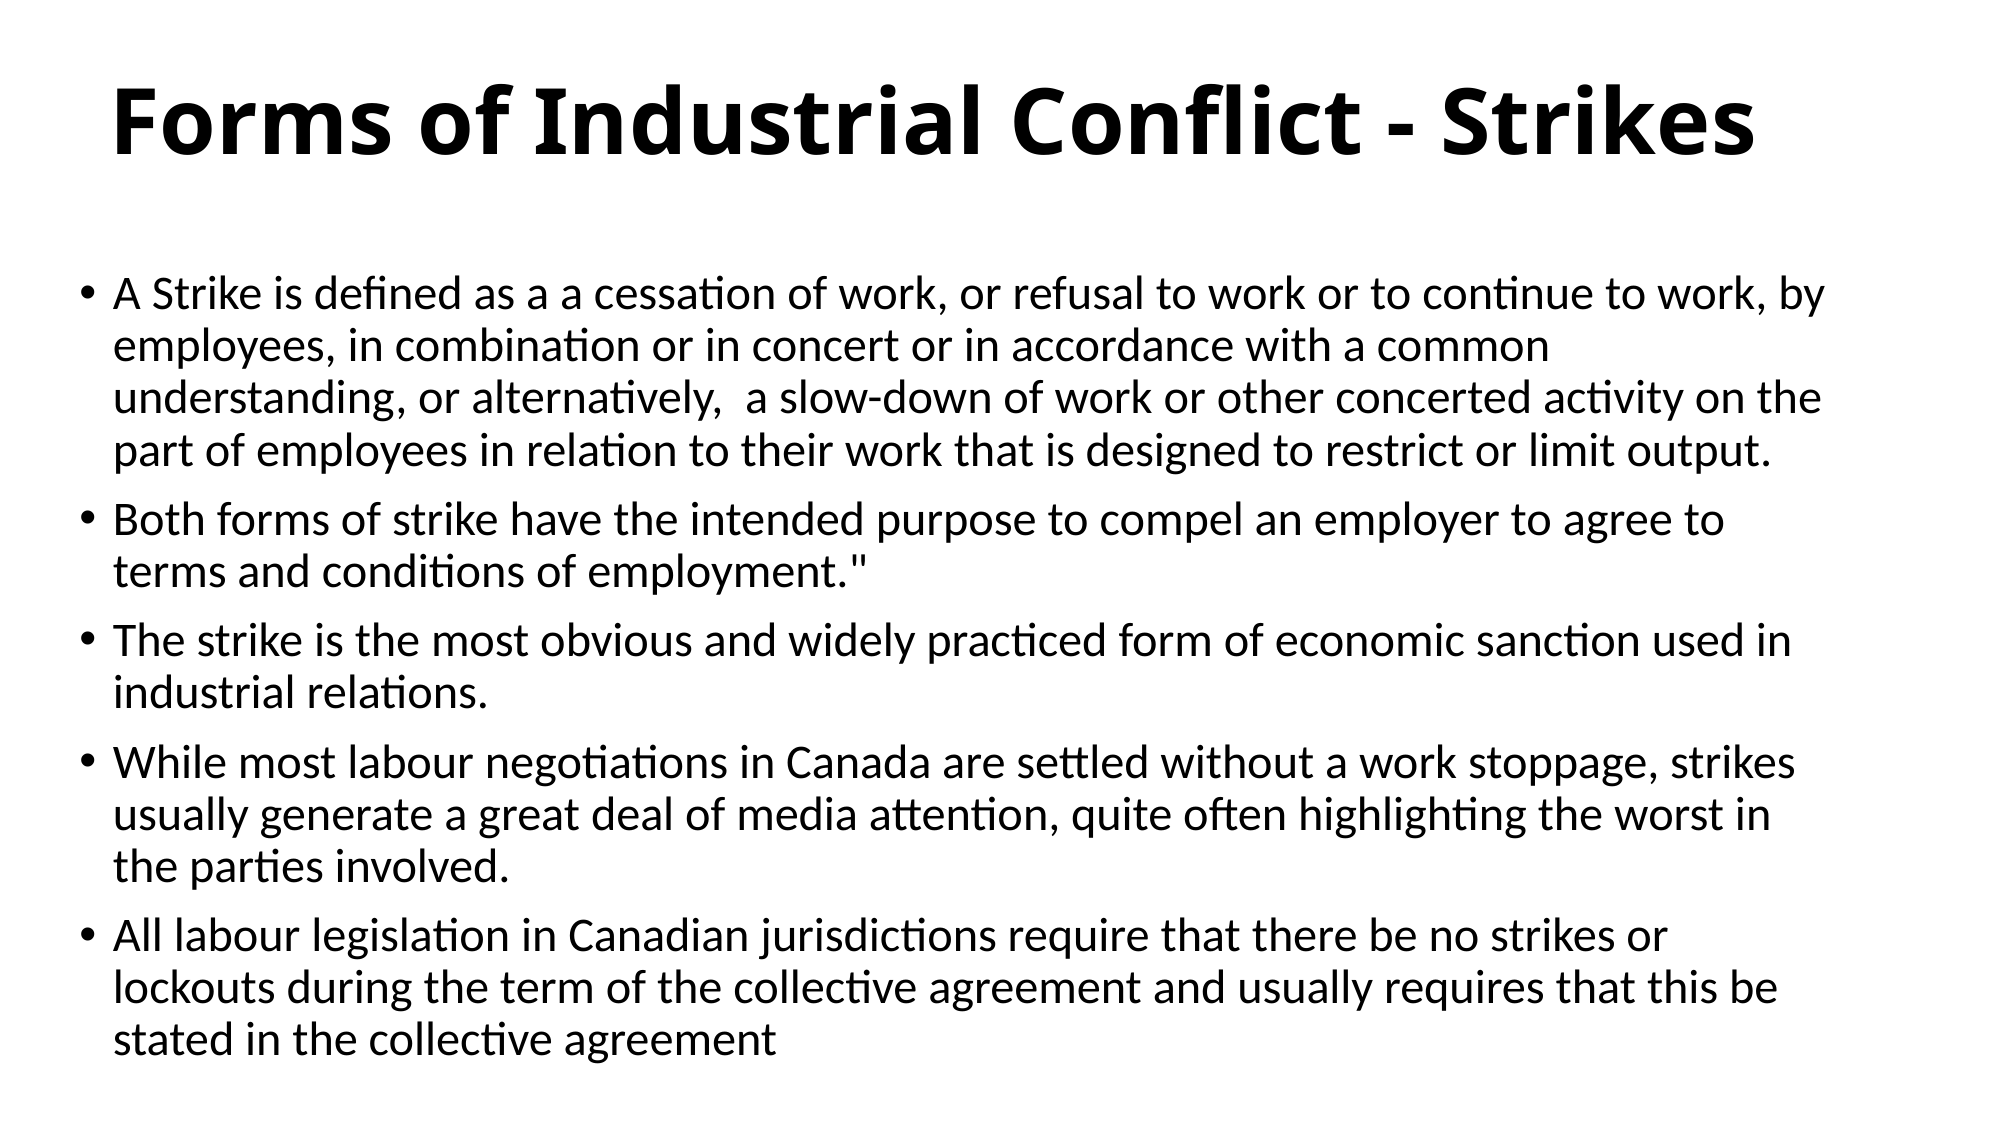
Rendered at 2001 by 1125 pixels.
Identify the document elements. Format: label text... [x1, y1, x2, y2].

list A Strike is defined as a a cessation of work, or refusal to work or to continue to work, by employees, in combination or in concert or in accordance with a common understanding, or alternatively, a slow-down of work or other concerted activity on the part of employees in relation to their work that is designed to restrict or limit output. Both forms of strike have the intended purpose to compel an employer to agree to terms and conditions of employment." The strike is the most obvious and widely practiced form of economic sanction used in industrial relations. While most labour negotiations in Canada are settled without a work stoppage, strikes usually generate a great deal of media attention, quite often highlighting the worst in the parties involved. All labour legislation in Canadian jurisdictions require that there be no strikes or lockouts during the term of the collective agreement and usually requires that this be stated in the collective agreement [64, 260, 1850, 1103]
title Forms of Industrial Conflict - Strikes [94, 15, 1820, 234]
